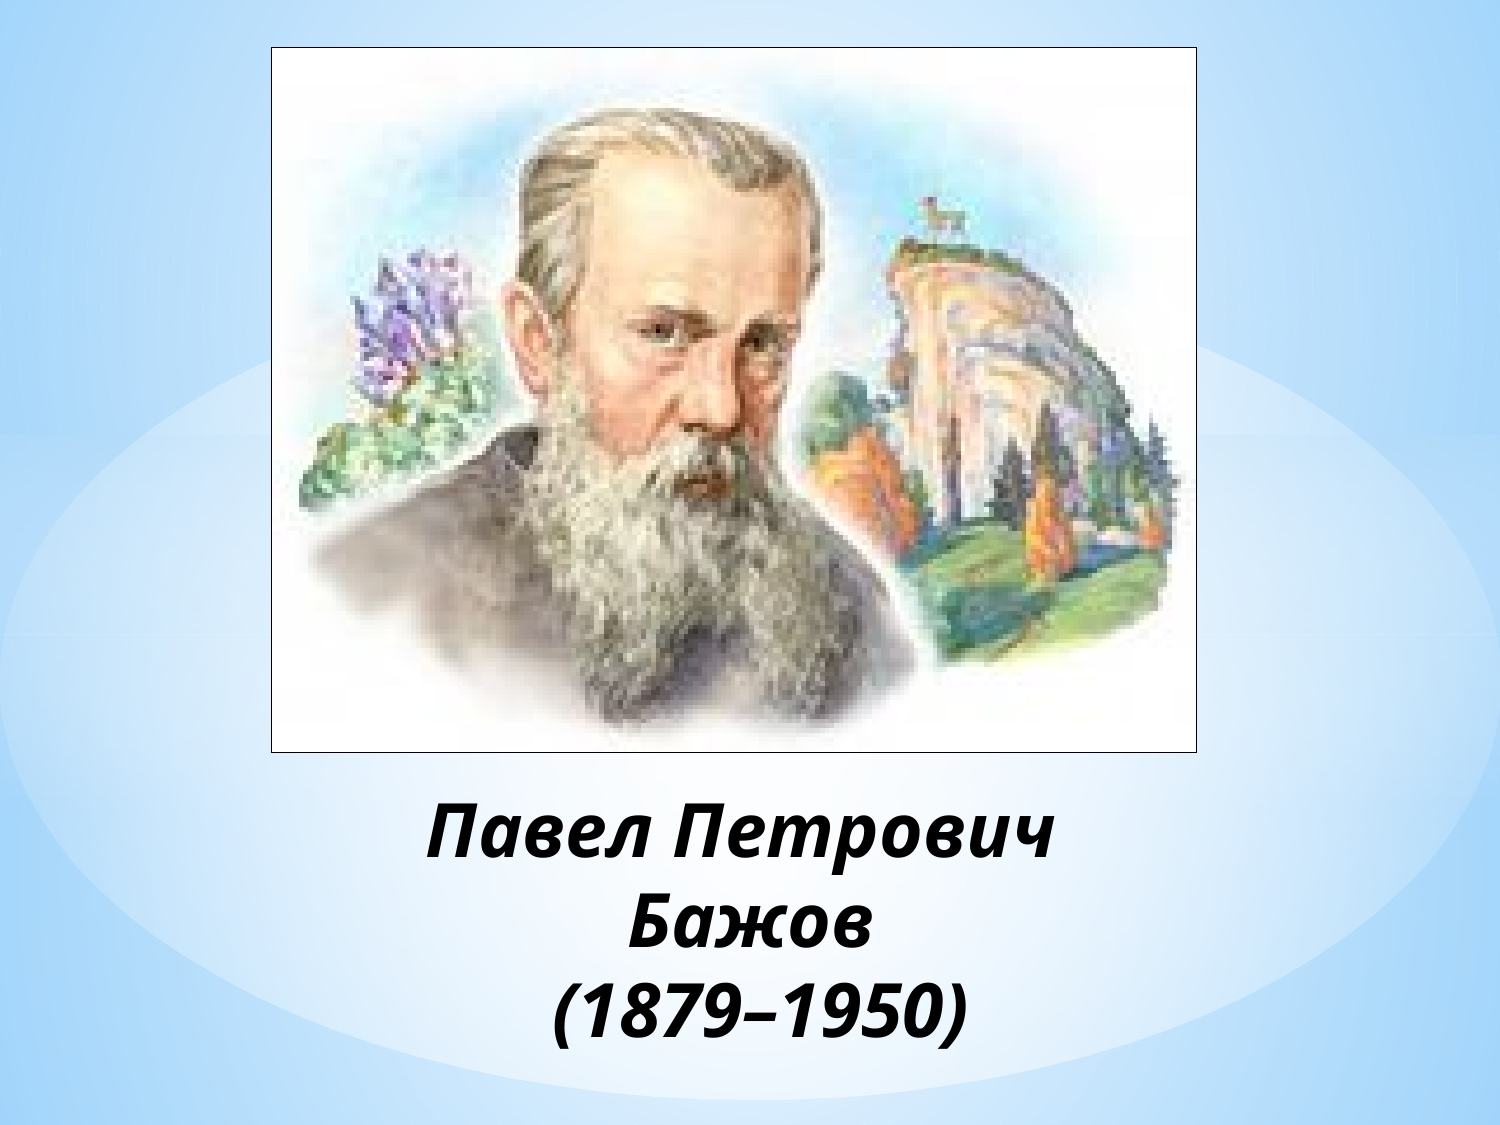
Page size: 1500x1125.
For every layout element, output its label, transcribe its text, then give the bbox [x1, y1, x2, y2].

title Павел Петрович Бажов (1879–1950) [147, 775, 1325, 1070]
picture [271, 47, 1196, 752]
